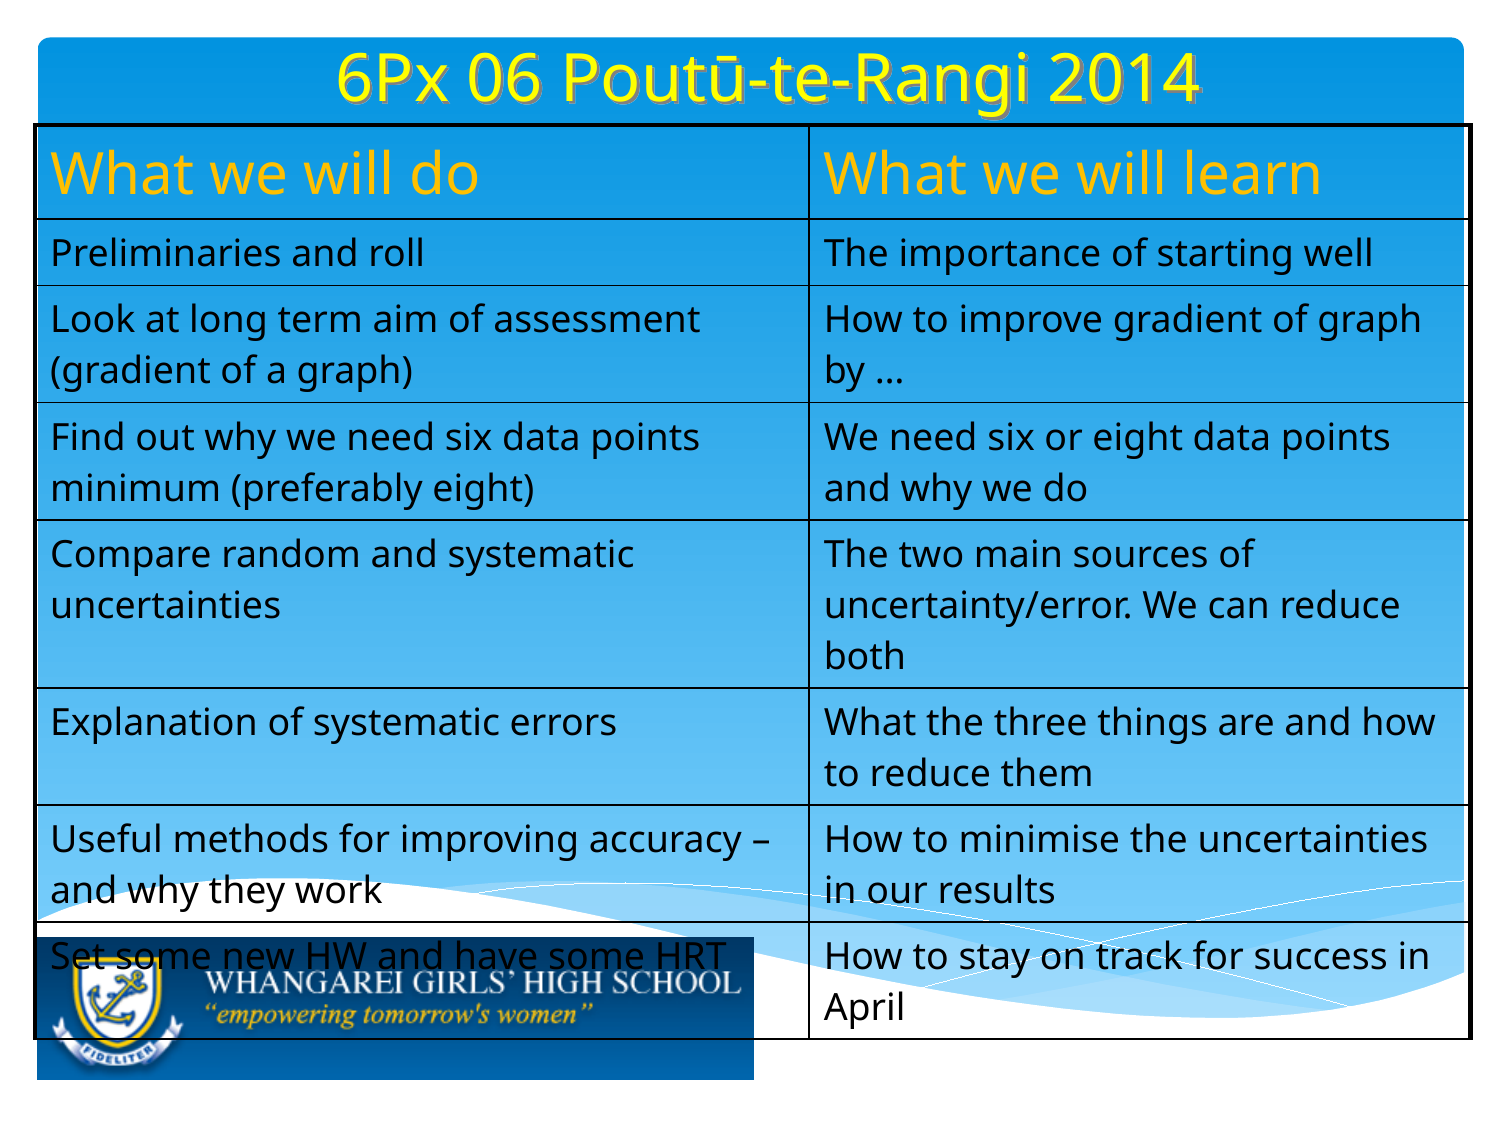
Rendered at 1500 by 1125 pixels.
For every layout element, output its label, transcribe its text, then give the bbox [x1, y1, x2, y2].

table_cell Preliminaries and roll [37, 220, 808, 285]
table_cell The two main sources of uncertainty/error. We can reduce both [810, 521, 1468, 687]
table_cell Explanation of systematic errors [37, 689, 808, 804]
table_cell Set some new HW and have some HRT [37, 923, 808, 1038]
table_cell What the three things are and how to reduce them [810, 689, 1468, 804]
table_header What we will learn [810, 127, 1468, 218]
table_cell How to minimise the uncertainties in our results [810, 806, 1468, 921]
text_box 6Px 06 Poutū-te-Rangi 2014 [162, 24, 1375, 123]
table_cell The importance of starting well [810, 220, 1468, 285]
table_cell Useful methods for improving accuracy – and why they work [37, 806, 808, 921]
table_cell Find out why we need six data points minimum (preferably eight) [37, 403, 808, 519]
table_cell How to stay on track for success in April [810, 923, 1468, 1038]
table_header What we will do [37, 127, 808, 218]
table_cell Compare random and systematic uncertainties [37, 521, 808, 687]
table_cell Look at long term aim of assessment (gradient of a graph) [37, 286, 808, 402]
table_cell We need six or eight data points and why we do [810, 403, 1468, 519]
picture [37, 937, 754, 1080]
table_cell How to improve gradient of graph by … [810, 286, 1468, 402]
